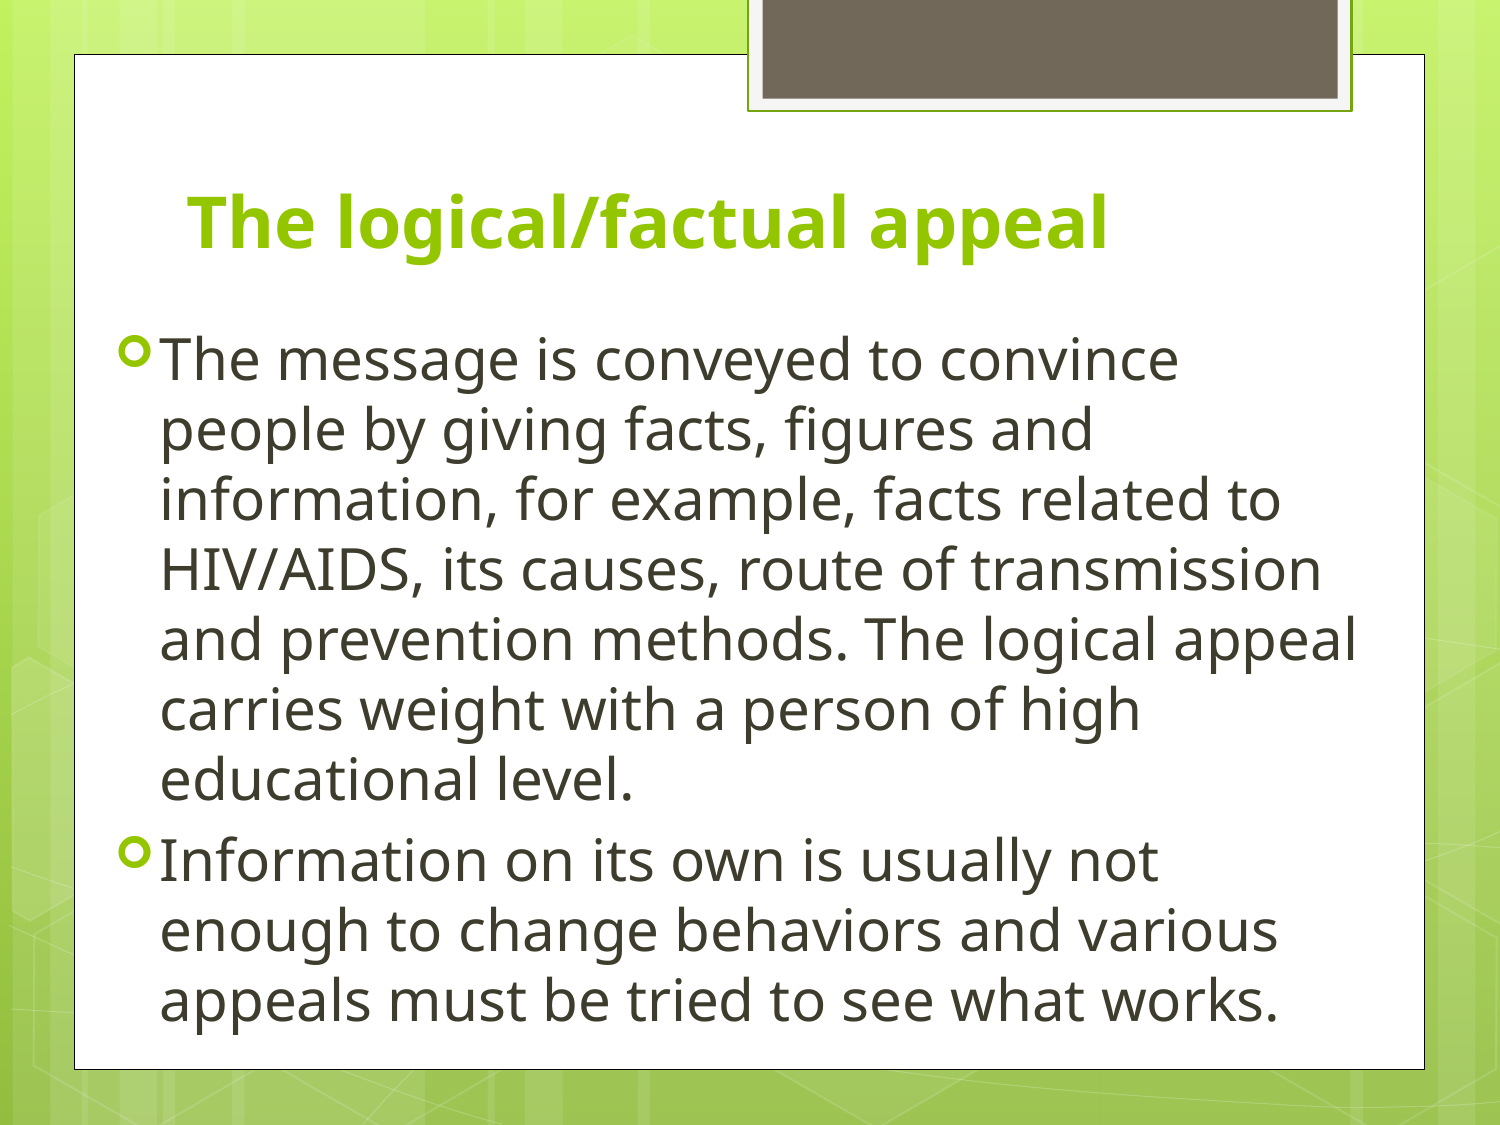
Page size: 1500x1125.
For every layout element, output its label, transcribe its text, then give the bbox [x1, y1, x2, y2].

list The message is conveyed to convince people by giving facts, figures and information, for example, facts related to HIV/AIDS, its causes, route of transmission and prevention methods. The logical appeal carries weight with a person of high educational level. Information on its own is usually not enough to change behaviors and various appeals must be tried to see what works. [88, 314, 1388, 1012]
title The logical/factual appeal [171, 168, 1324, 357]
